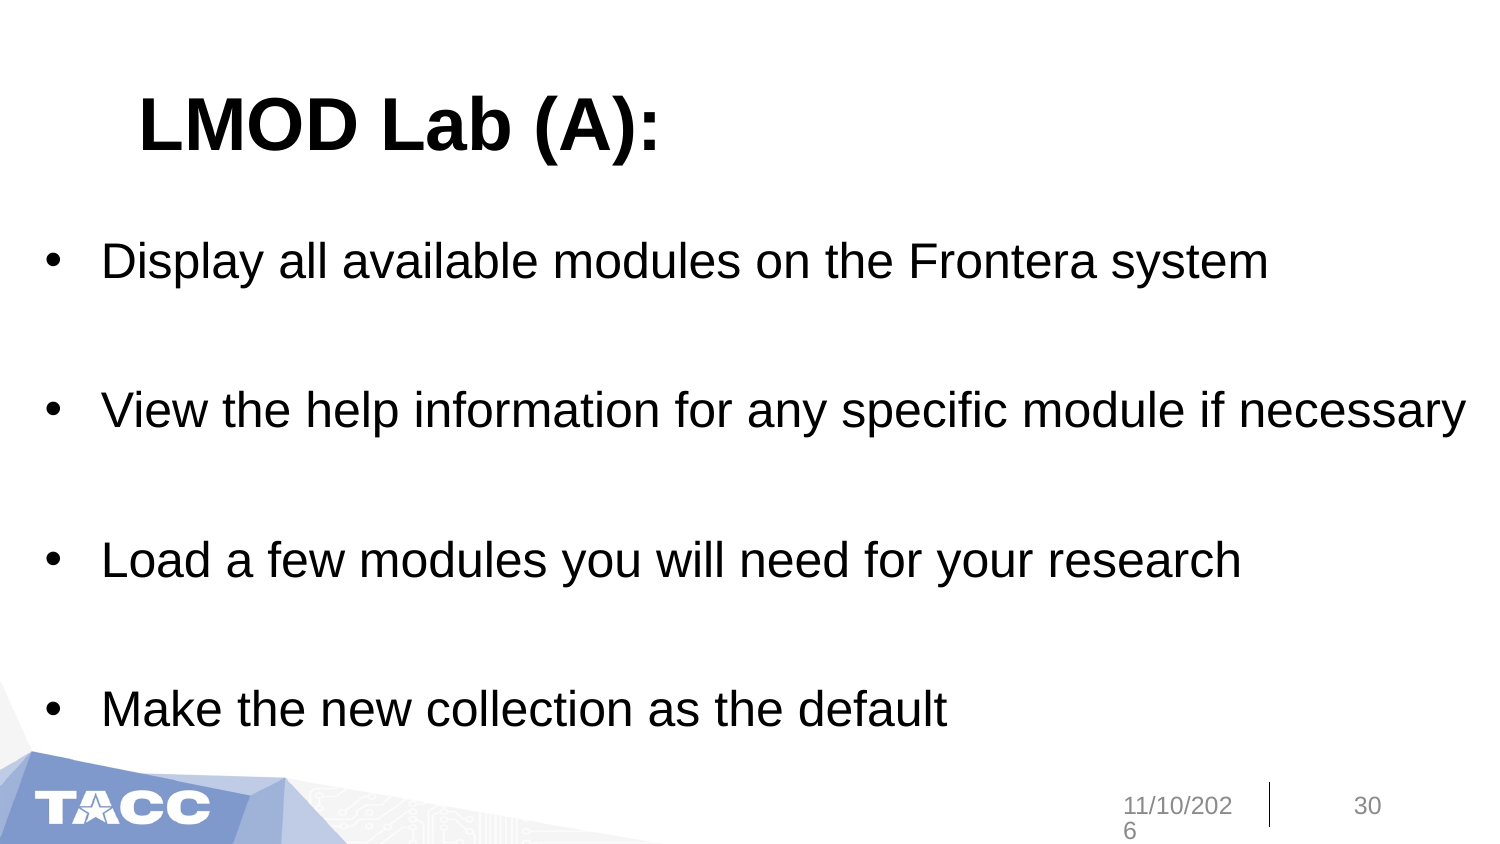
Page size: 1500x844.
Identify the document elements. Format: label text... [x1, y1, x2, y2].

list Display all available modules on the Frontera system View the help information for any specific module if necessary Load a few modules you will need for your research Make the new collection as the default [29, 227, 1500, 763]
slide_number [1108, 782, 1255, 827]
slide_number 30 [1284, 782, 1397, 827]
title LMOD Lab (A): [103, 44, 1397, 208]
picture [0, 0, 1500, 844]
